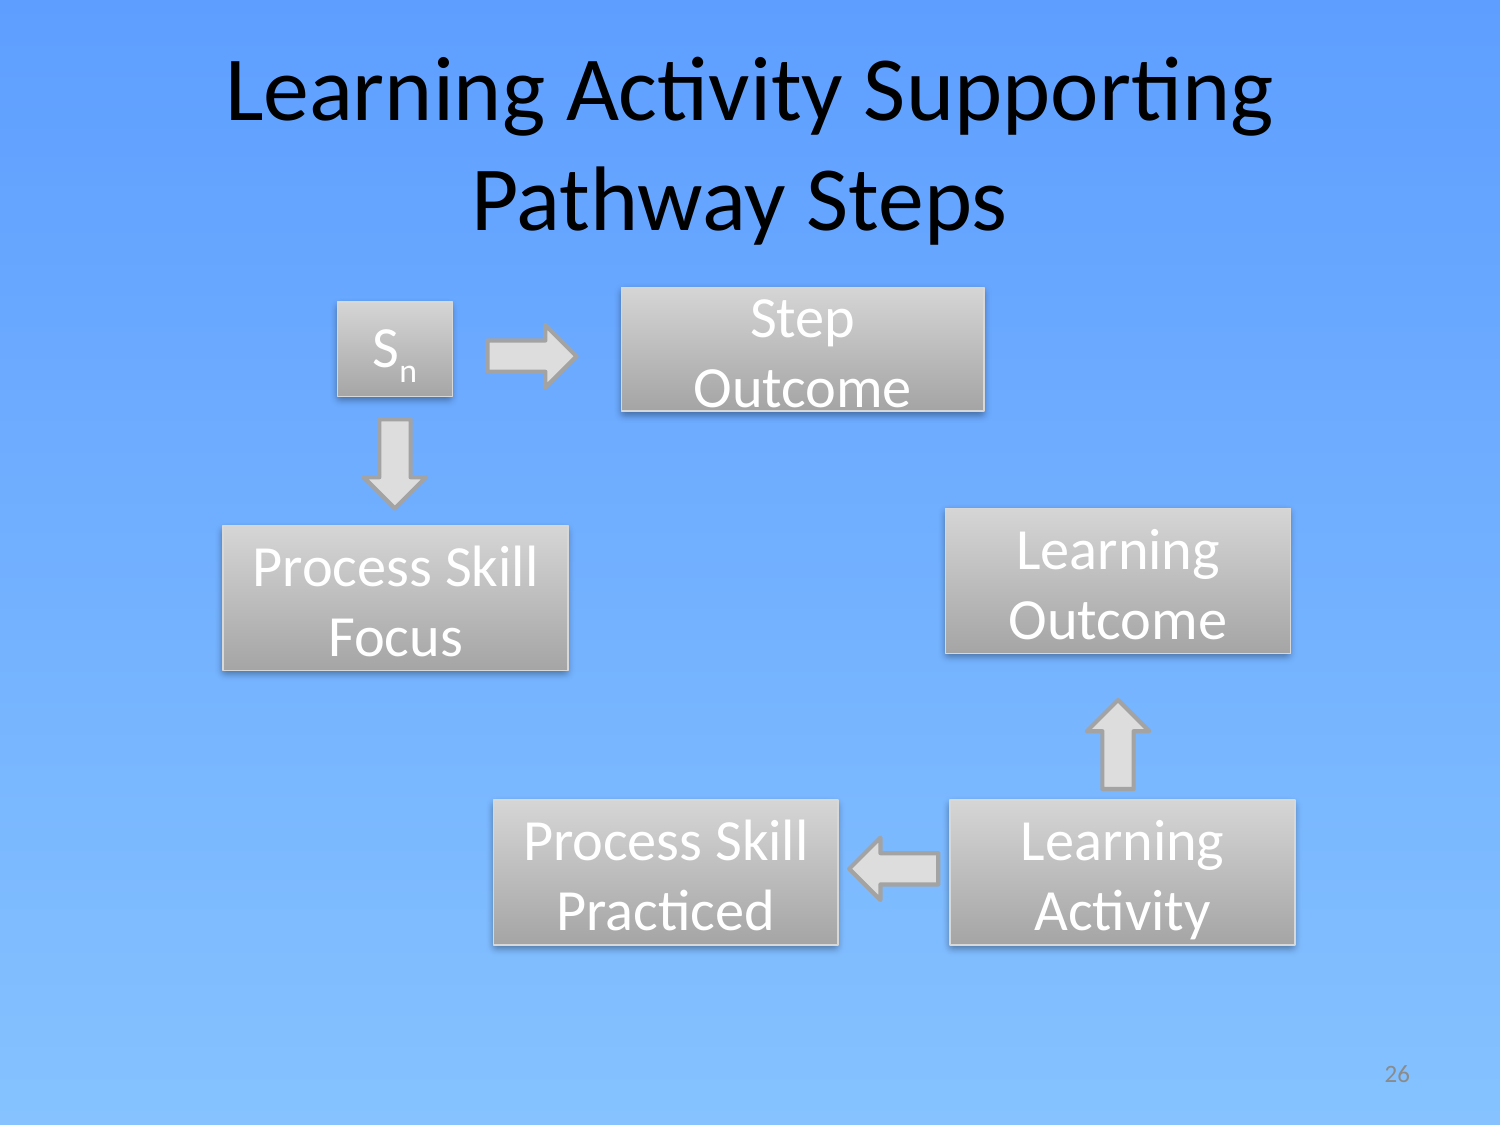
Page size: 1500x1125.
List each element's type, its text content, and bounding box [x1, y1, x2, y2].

text_box [1084, 697, 1152, 792]
text_box Process Skill Focus [222, 525, 569, 671]
text_box [847, 835, 941, 902]
title Learning Activity Supporting Pathway Steps [75, 45, 1425, 233]
text_box [485, 322, 579, 390]
text_box Sn [337, 301, 453, 397]
text_box Learning Activity [949, 799, 1296, 946]
text_box [361, 417, 429, 511]
text_box Process Skill Practiced [493, 799, 839, 946]
slide_number 26 [1074, 1042, 1425, 1103]
text_box Step Outcome [621, 287, 985, 412]
text_box Learning Outcome [945, 508, 1291, 654]
